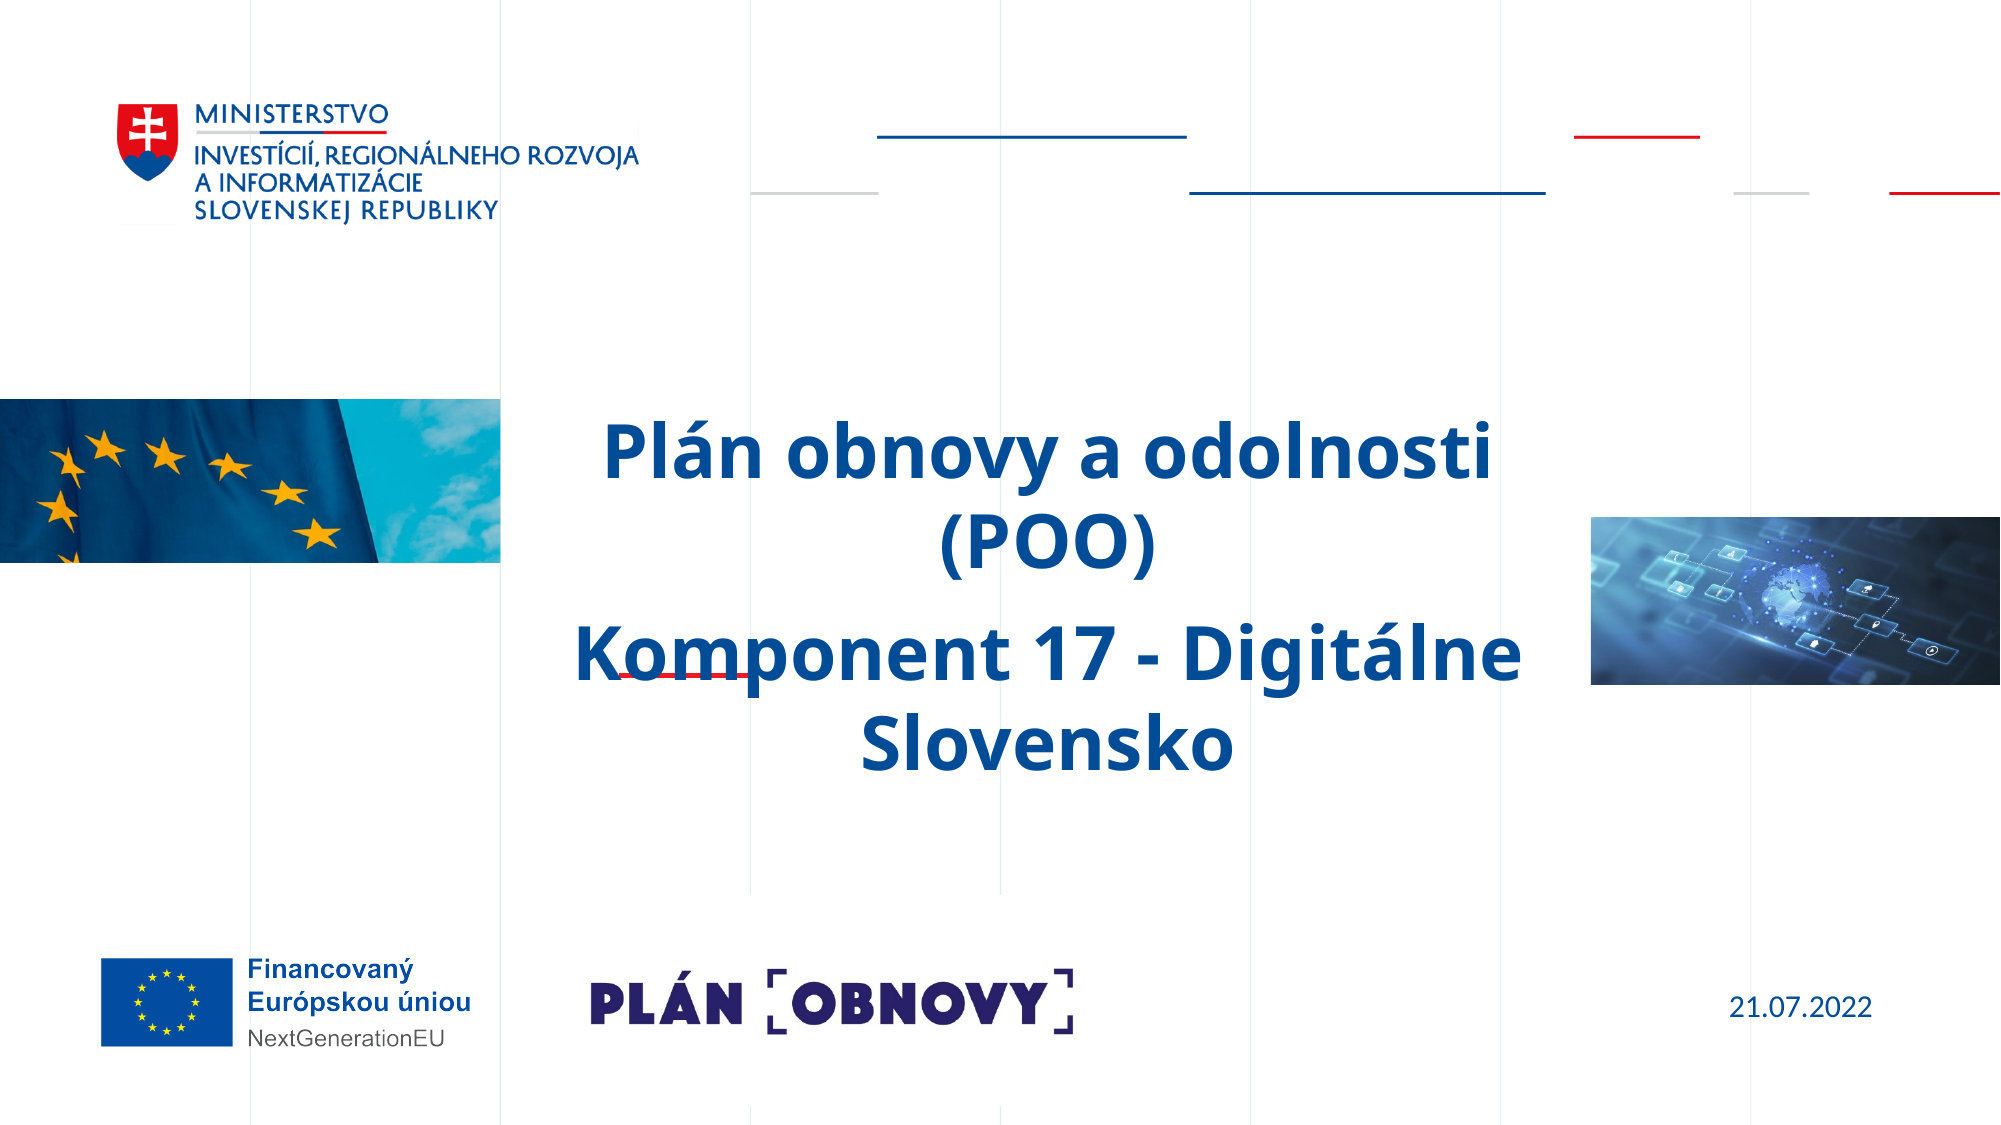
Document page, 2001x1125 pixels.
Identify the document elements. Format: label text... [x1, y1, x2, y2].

list 21.07.2022 [1192, 970, 1888, 1032]
picture [1590, 517, 2000, 685]
picture [0, 399, 501, 563]
picture [117, 104, 639, 225]
picture [556, 895, 1105, 1107]
picture [750, 125, 2000, 195]
list Plán obnovy a odolnosti (POO) Komponent 17 - Digitálne Slovensko [513, 404, 1584, 1042]
picture [90, 944, 542, 1058]
